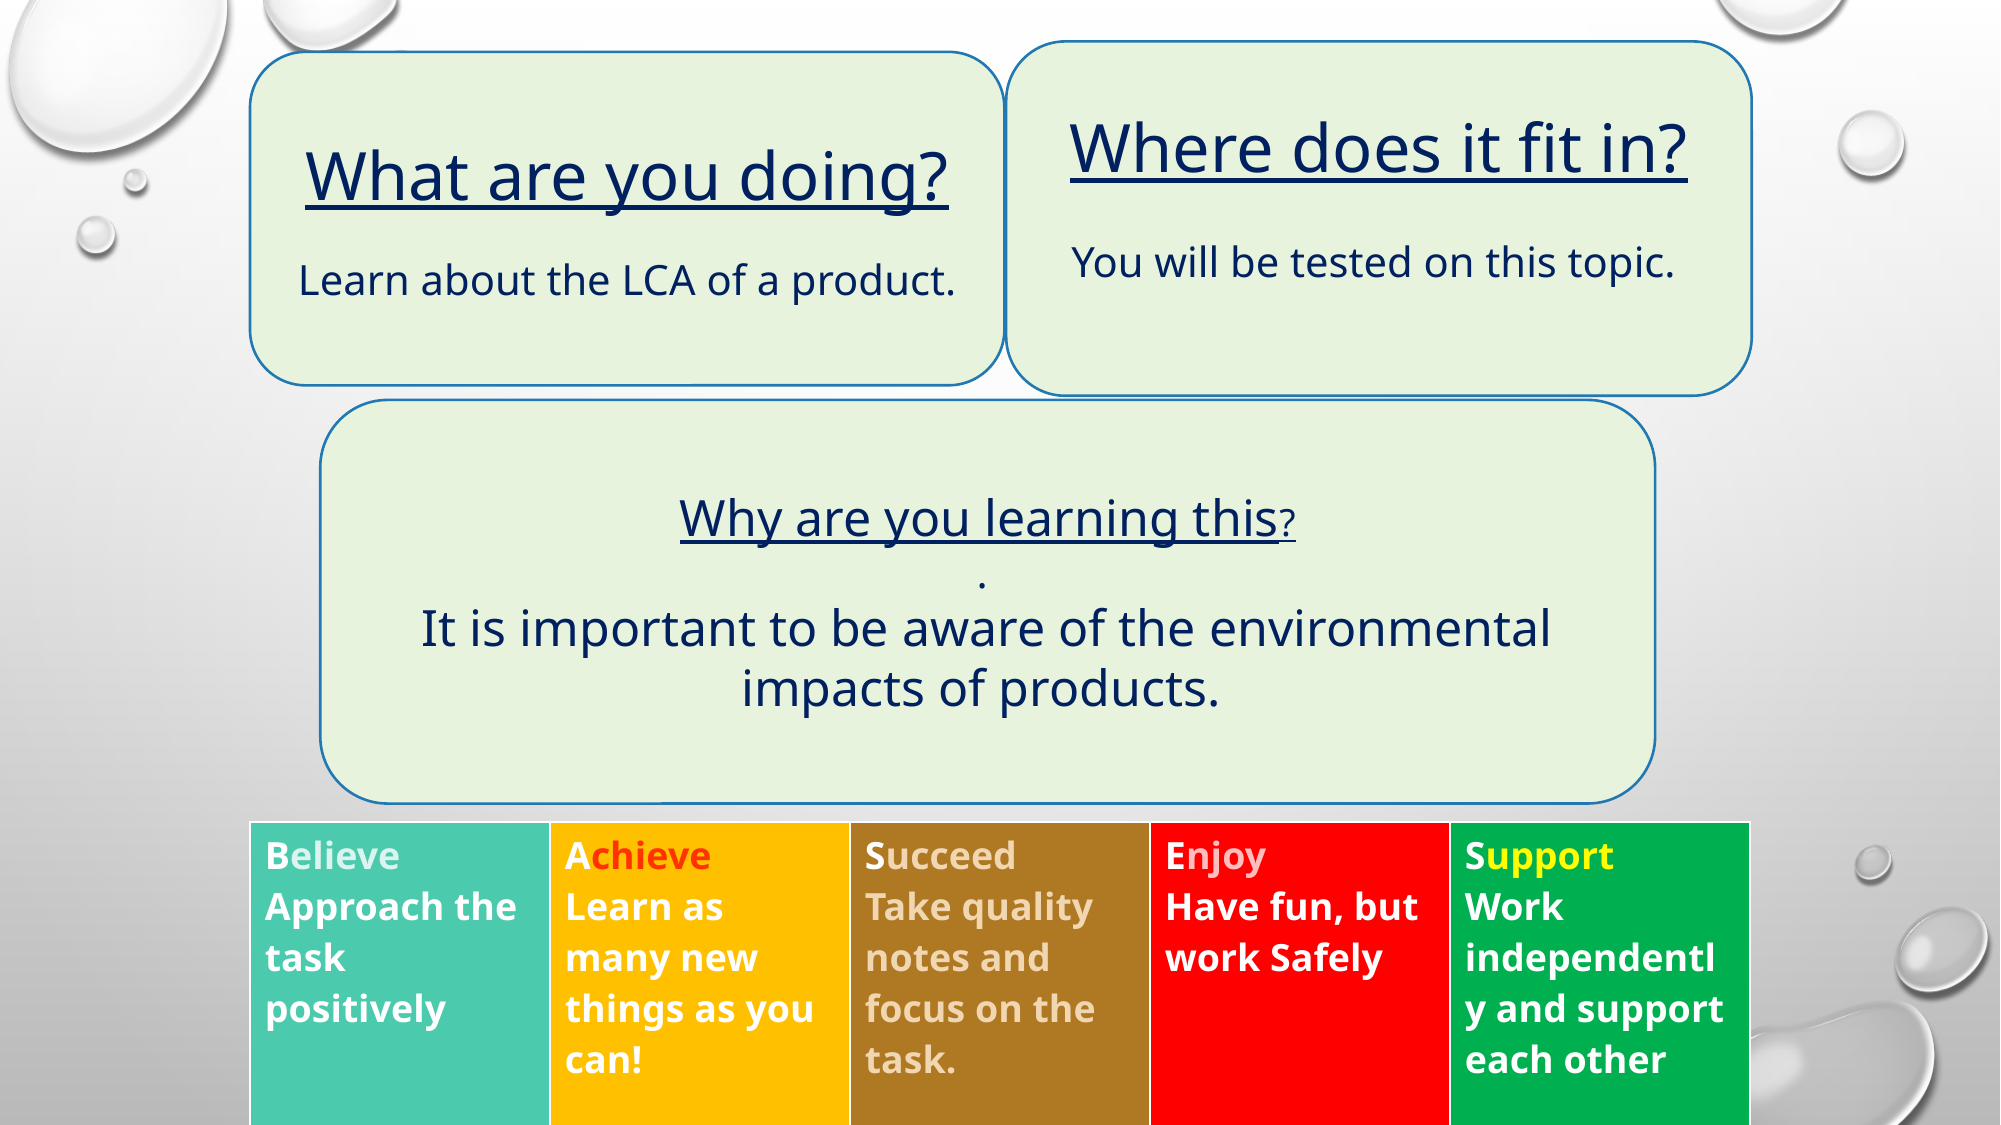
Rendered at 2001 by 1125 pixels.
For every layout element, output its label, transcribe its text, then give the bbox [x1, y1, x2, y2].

table_header Succeed Take quality notes and focus on the task. [851, 823, 1149, 1125]
text_box What are you doing? Learn about the LCA of a product. [248, 50, 1005, 387]
table_header Believe Approach the task positively [251, 823, 549, 1125]
table_header Enjoy Have fun, but work Safely [1151, 823, 1449, 1125]
picture [0, 0, 2000, 1125]
table_header Achieve Learn as many new things as you can! [551, 823, 849, 1125]
text_box Where does it fit in? You will be tested on this topic. [1004, 40, 1754, 398]
table_header Support Work independently and support each other [1451, 823, 1749, 1125]
text_box Why are you learning this? . It is important to be aware of the environmental impacts of products. [318, 398, 1657, 805]
